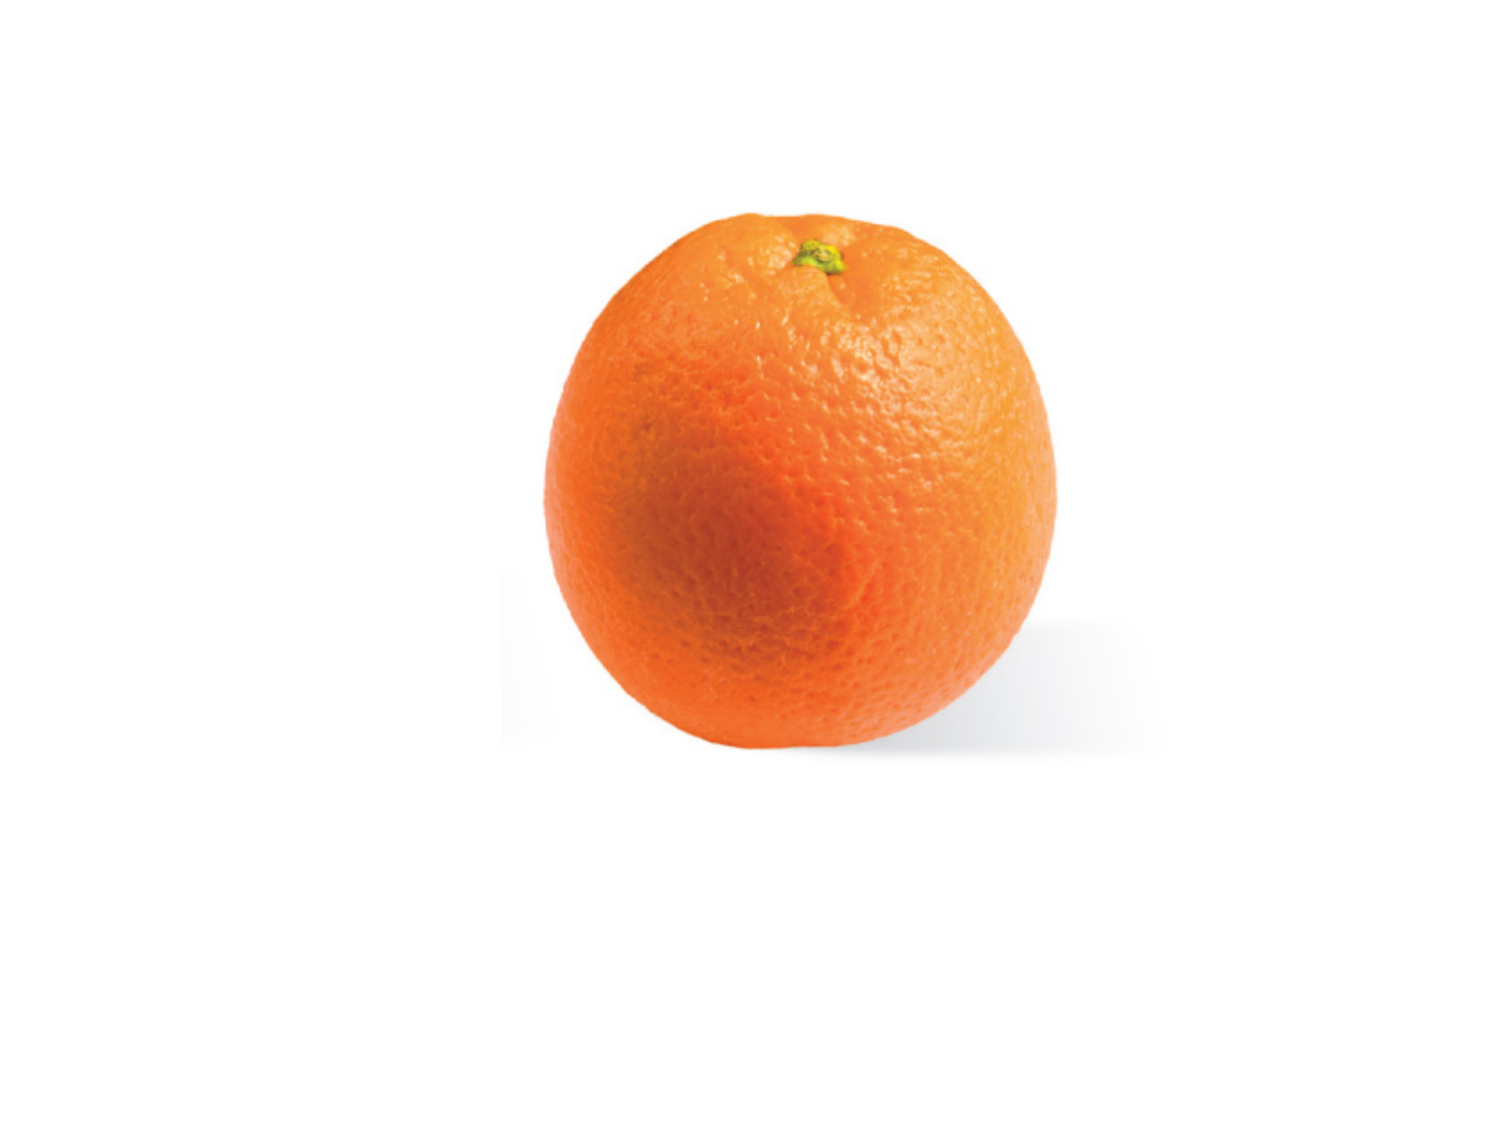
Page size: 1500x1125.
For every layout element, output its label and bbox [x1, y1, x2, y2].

picture [501, 207, 1211, 788]
